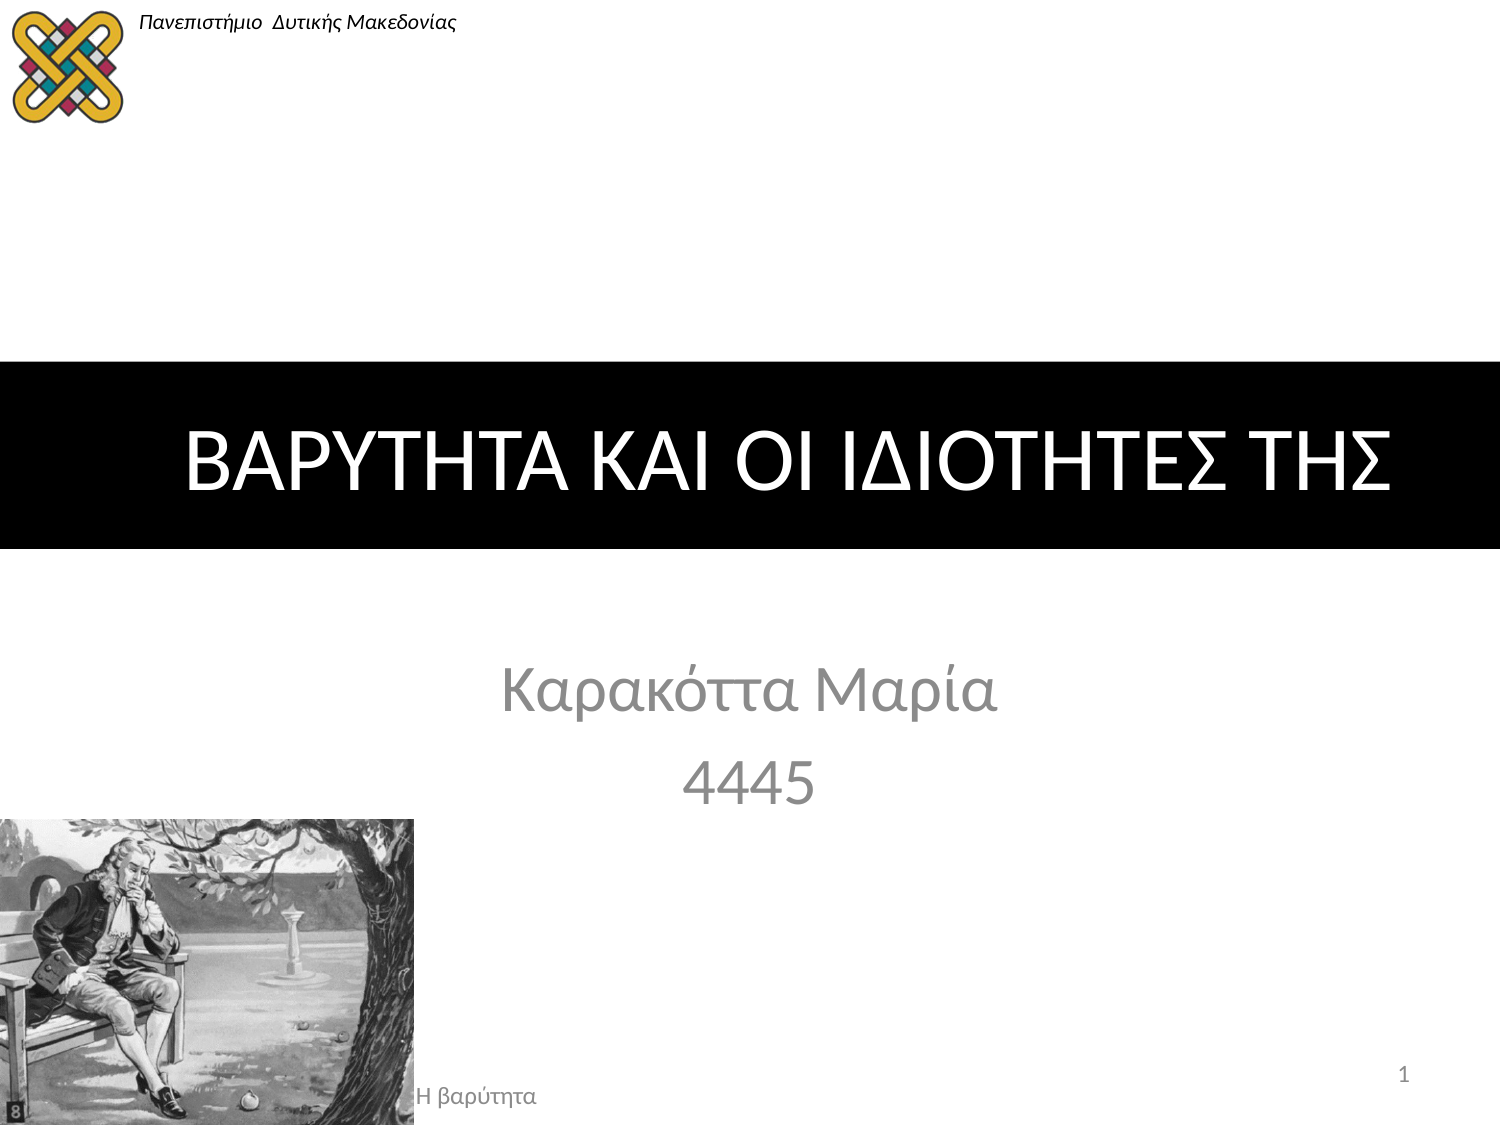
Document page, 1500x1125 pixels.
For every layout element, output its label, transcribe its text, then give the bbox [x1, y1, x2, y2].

text_box Πανεπιστήμιο Δυτικής Μακεδονίας [137, 0, 479, 41]
slide_number 1 [1074, 1042, 1425, 1103]
title Η ΒΑΡΥΤΗΤΑ ΚΑΙ ΟΙ ΙΔΙΟΤΗΤΕΣ ΤΗΣ [0, 361, 1500, 547]
picture [0, 818, 414, 1125]
picture [0, 0, 136, 135]
footer Η βαρύτητα [418, 1065, 717, 1125]
subtitle Καρακόττα Μαρία 4445 [225, 637, 1275, 925]
